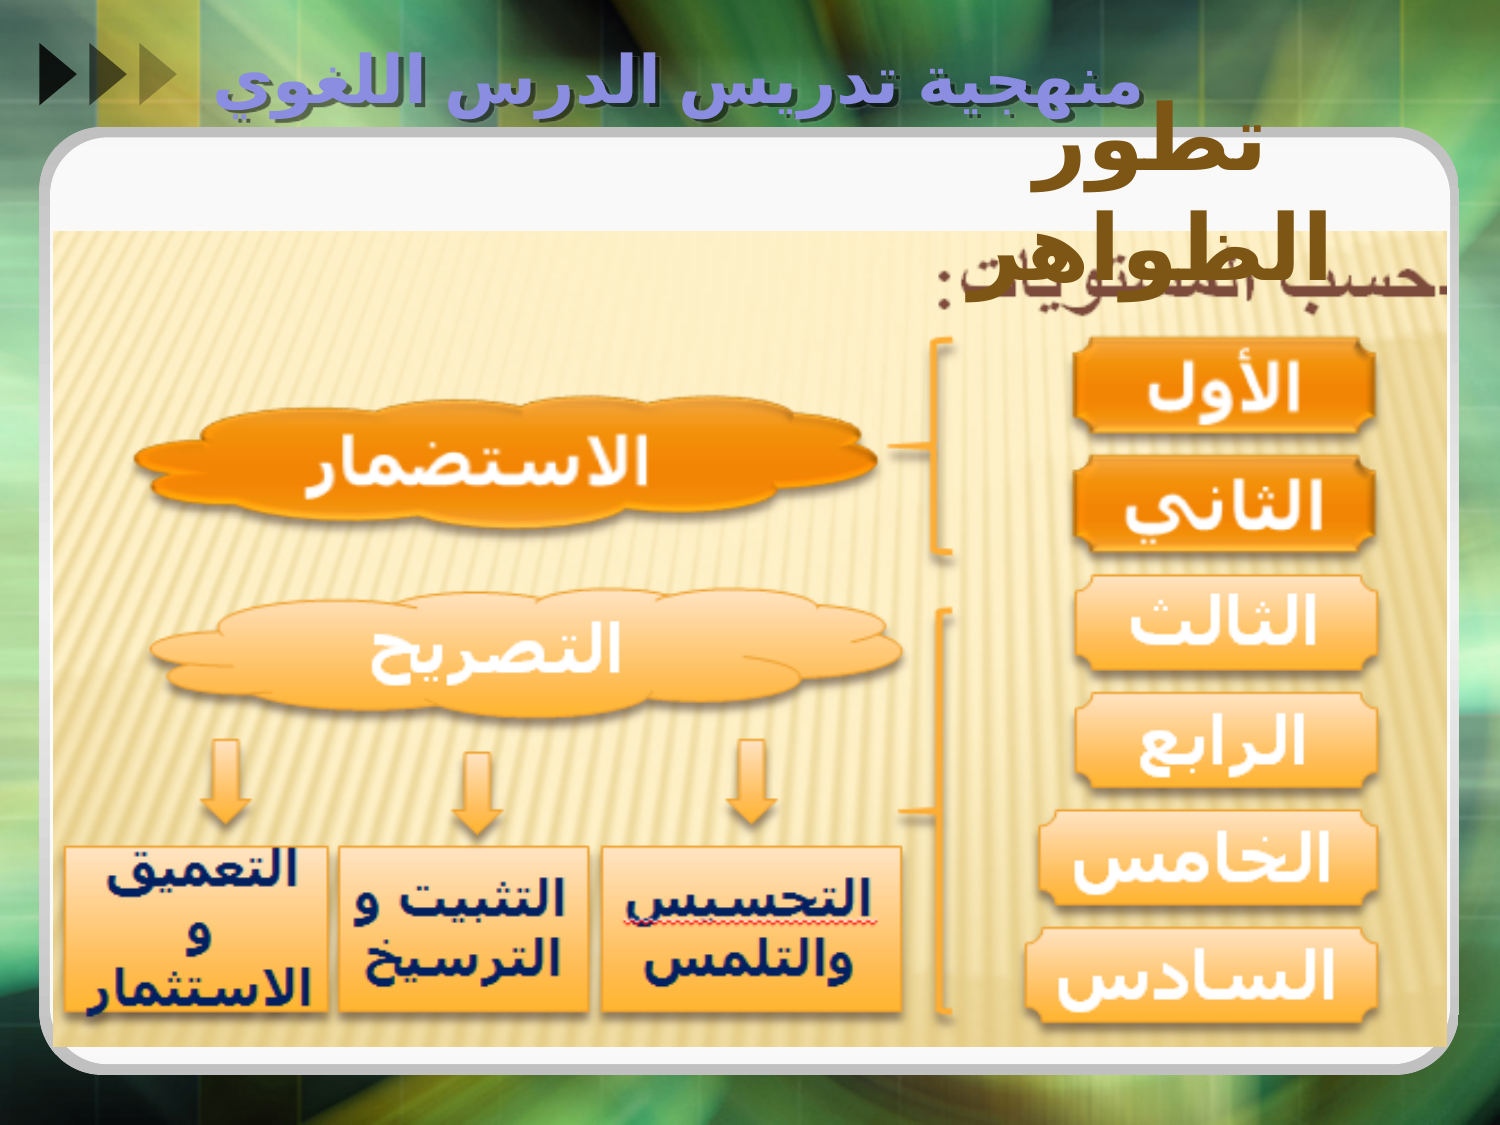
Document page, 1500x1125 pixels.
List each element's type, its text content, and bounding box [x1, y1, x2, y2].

text_box تطور الظواهر [901, 157, 1402, 221]
title منهجية تدريس الدرس اللغوي [196, 31, 1447, 124]
picture [0, 0, 1500, 1125]
